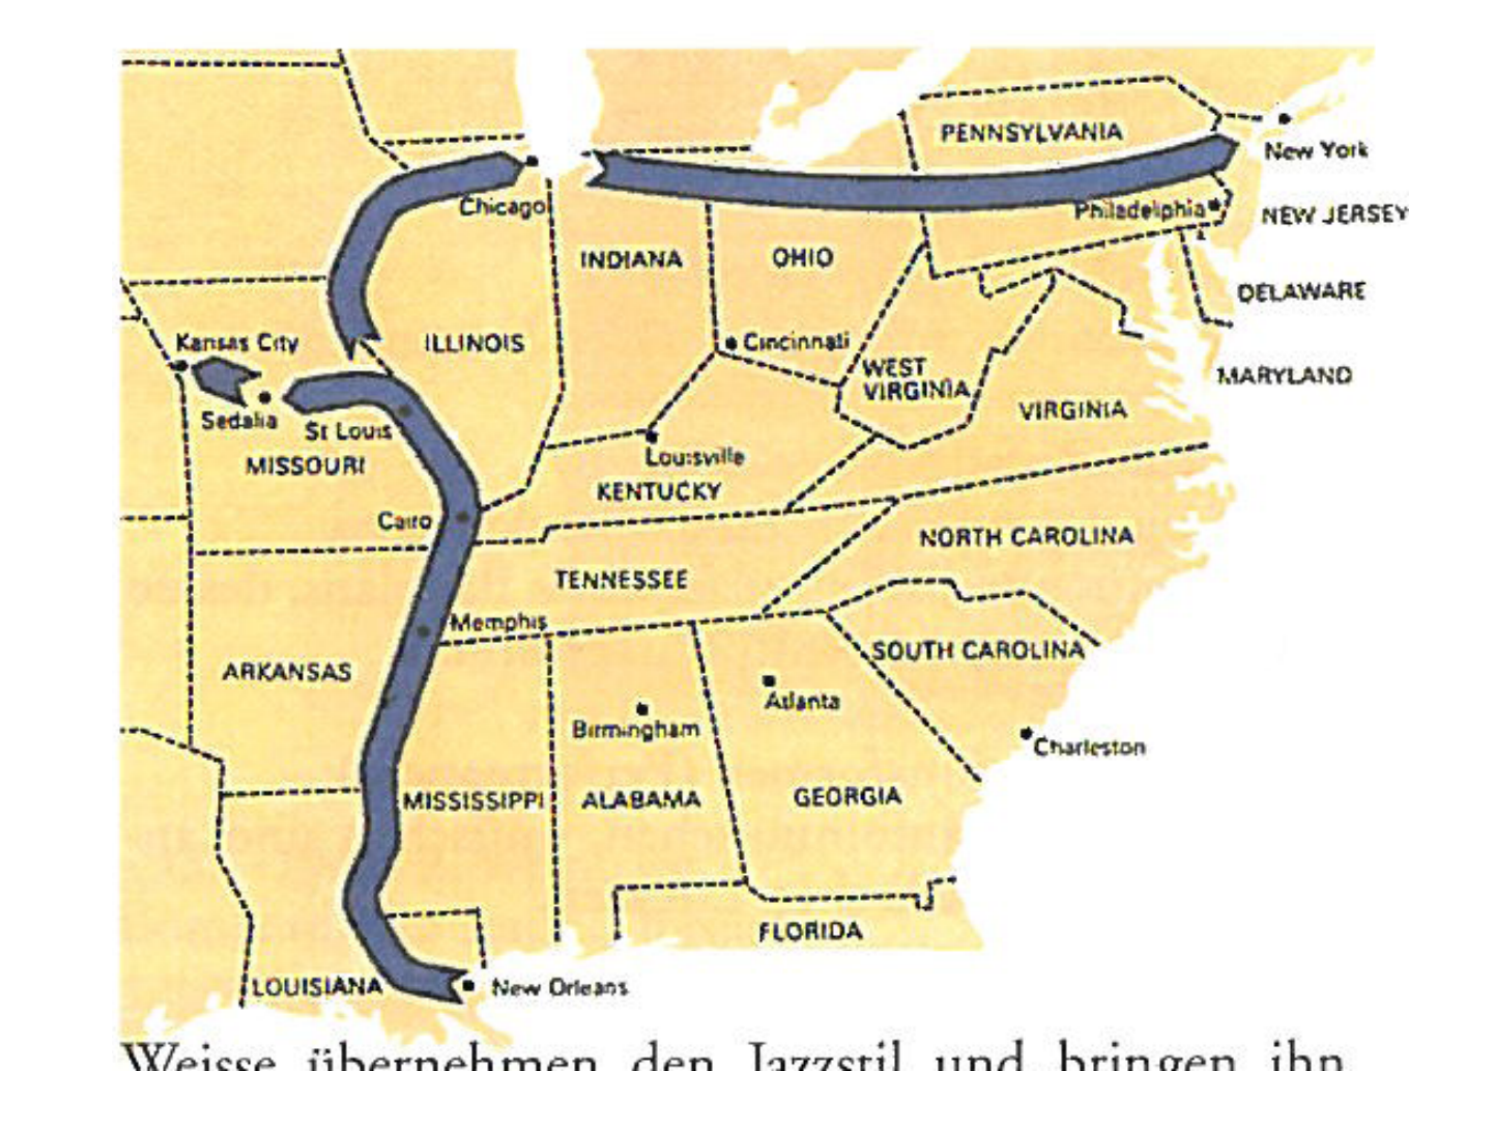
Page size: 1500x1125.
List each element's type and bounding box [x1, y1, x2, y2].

list [111, 30, 1409, 1071]
